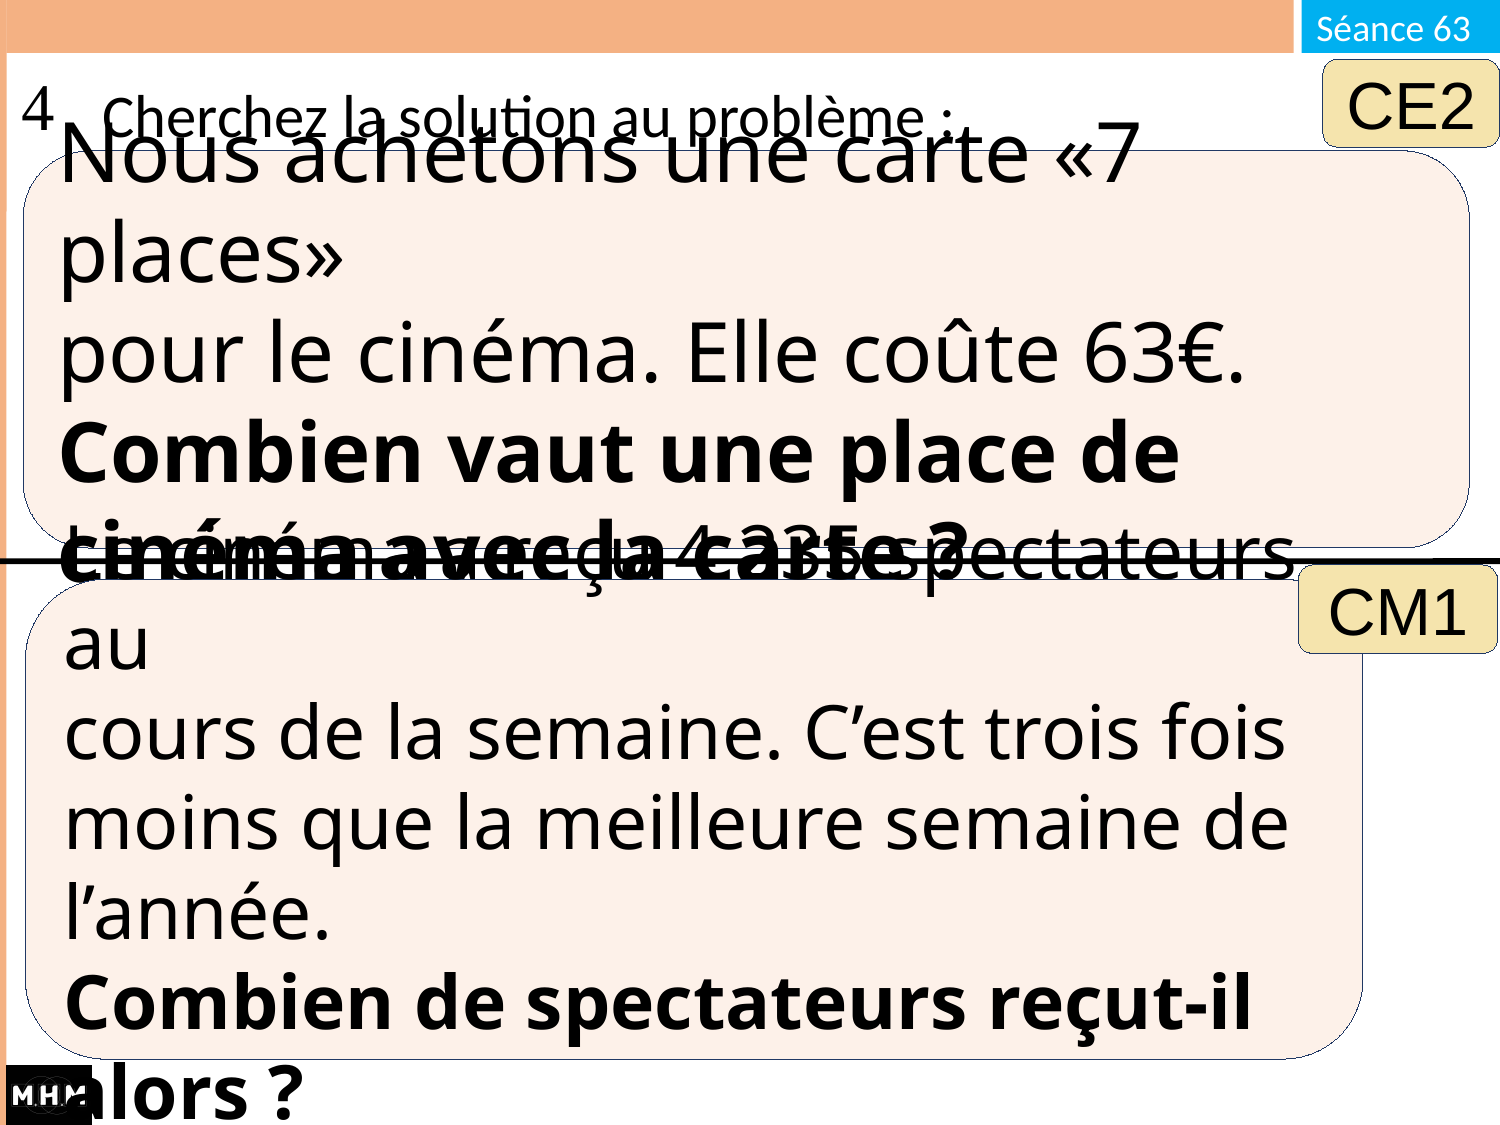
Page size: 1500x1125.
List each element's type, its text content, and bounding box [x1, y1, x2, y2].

text_box Le cinéma a reçu 4 235 spectateurs au cours de la semaine. C’est trois fois moins que la meilleure semaine de l’année. Combien de spectateurs reçut-il alors ? [25, 579, 1363, 1060]
text_box CM1 [1298, 564, 1498, 654]
text_box Nous achetons une carte «7 places» pour le cinéma. Elle coûte 63€. Combien vaut une place de cinéma avec la carte ? [23, 150, 1470, 549]
picture [6, 1065, 92, 1125]
title Cherchez la solution au problème : [87, 32, 1381, 150]
text_box CE2 [1322, 59, 1500, 148]
